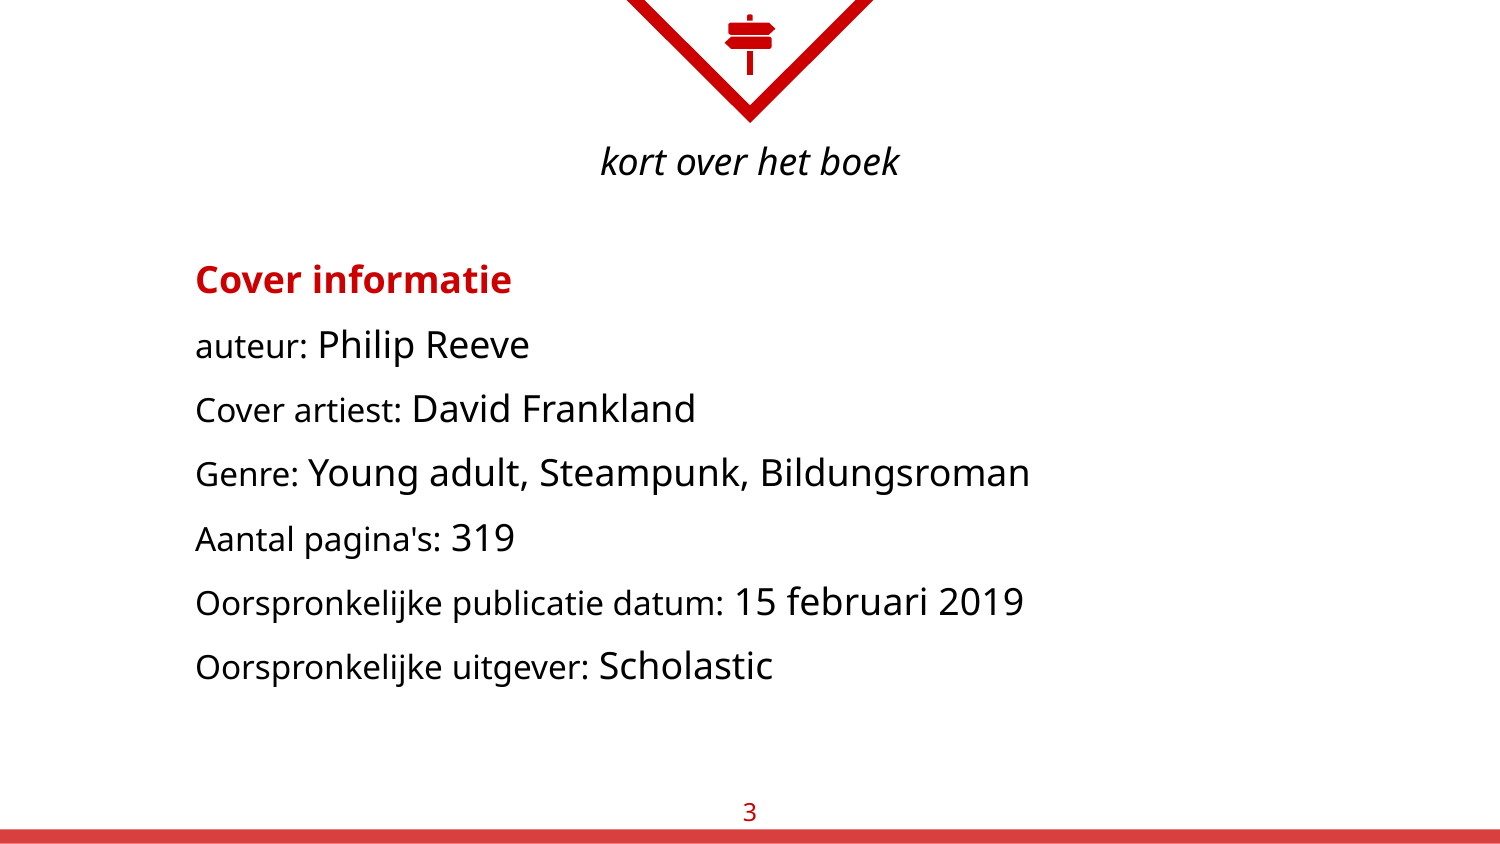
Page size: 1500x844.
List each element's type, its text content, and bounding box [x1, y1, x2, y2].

title kort over het boek [169, 123, 1331, 212]
slide_number 3 [0, 781, 1500, 827]
text_box [0, 827, 1500, 844]
list Cover informatie auteur: Philip Reeve Cover artiest: David Frankland Genre: Young adult, Steampunk, Bildungsroman Aantal pagina's: 319 Oorspronkelijke publicatie datum: 15 februari 2019 Oorspronkelijke uitgever: Scholastic [180, 234, 1329, 781]
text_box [724, 14, 776, 75]
